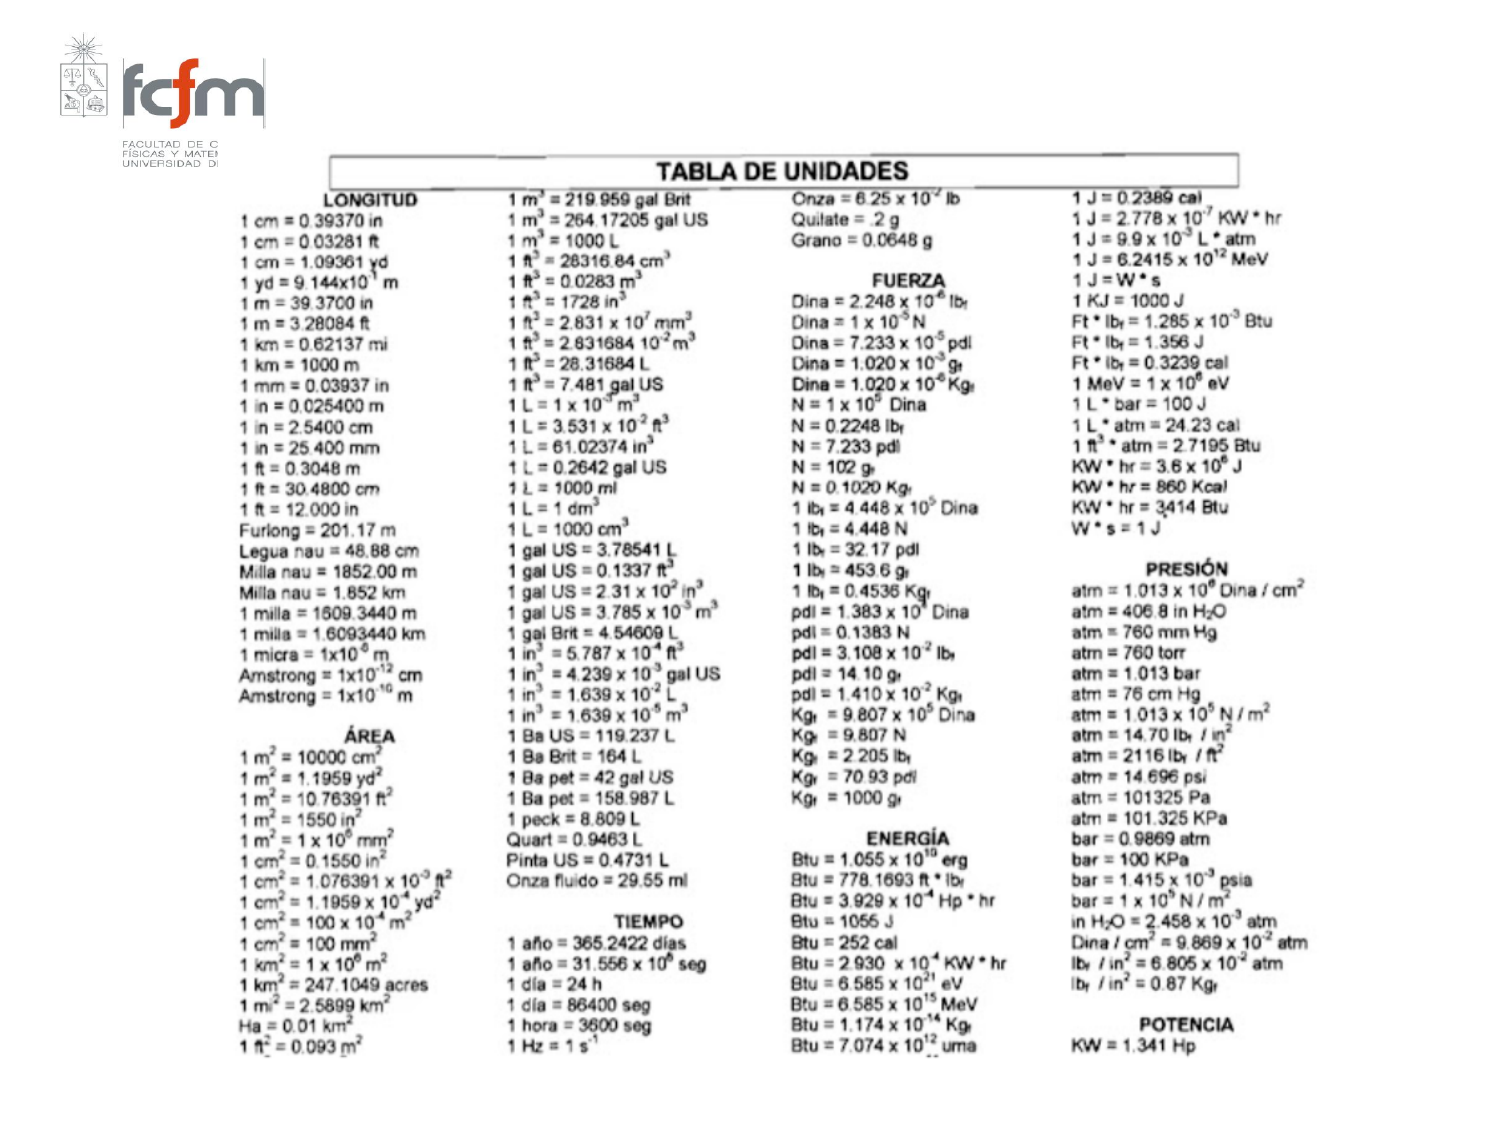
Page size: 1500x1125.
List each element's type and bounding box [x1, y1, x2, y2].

picture [218, 136, 1338, 1077]
